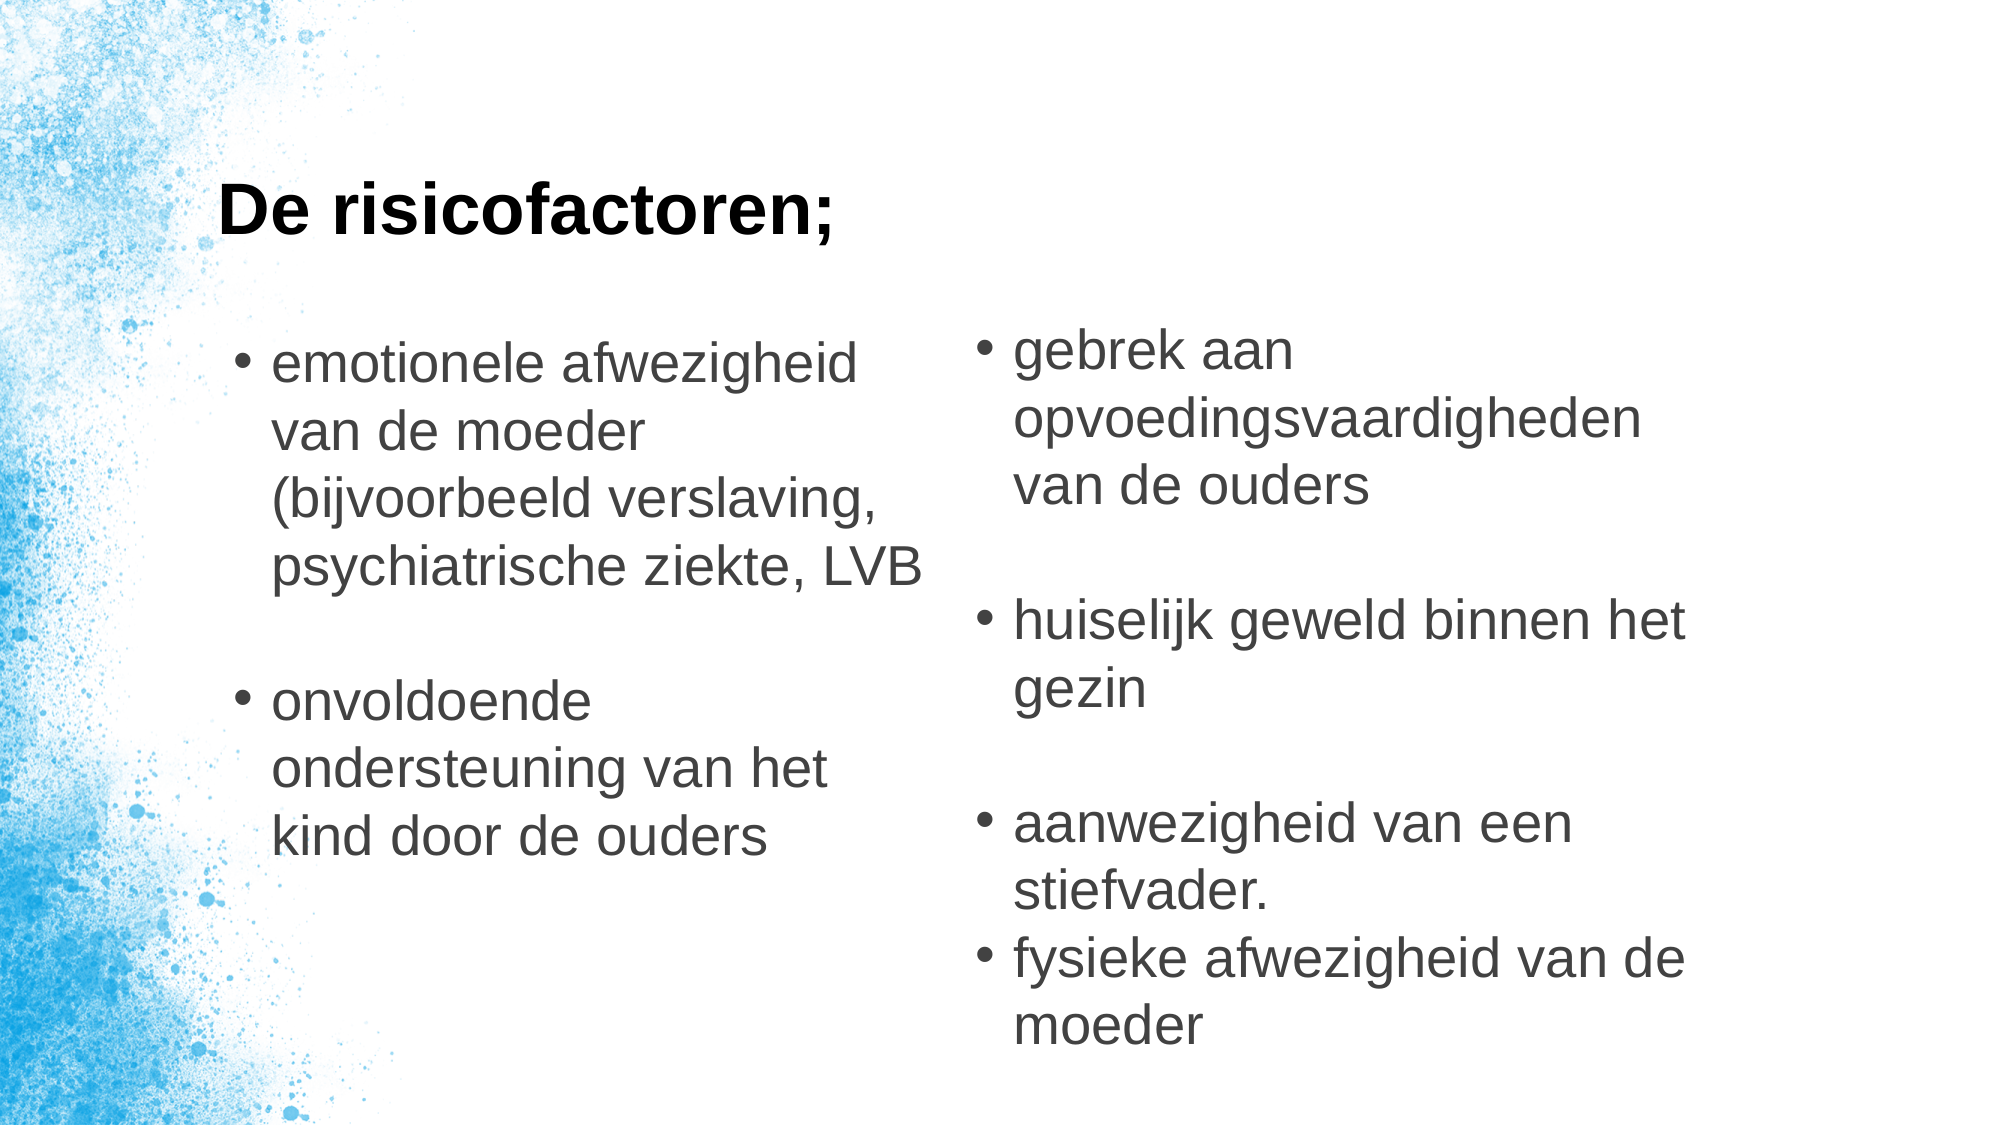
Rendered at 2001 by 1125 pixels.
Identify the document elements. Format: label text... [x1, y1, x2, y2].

list emotionele afwezigheid van de moeder (bijvoorbeeld verslaving, psychiatrische ziekte, LVB onvoldoende ondersteuning van het kind door de ouders [233, 326, 942, 1018]
list gebrek aan opvoedingsvaardigheden van de ouders huiselijk geweld binnen het gezin aanwezigheid van een stiefvader. fysieke afwezigheid van de moeder [975, 313, 1728, 1059]
title De risicofactoren; [217, 61, 1556, 250]
picture [0, 0, 415, 1125]
